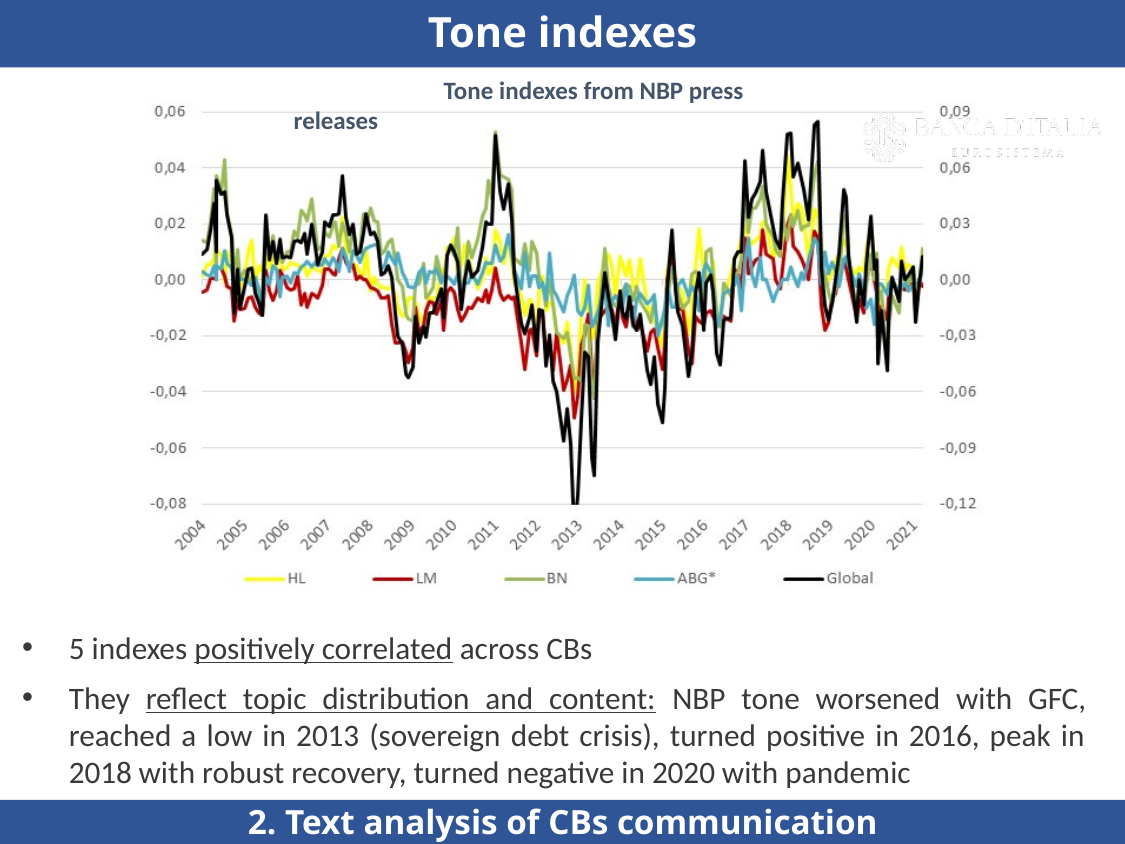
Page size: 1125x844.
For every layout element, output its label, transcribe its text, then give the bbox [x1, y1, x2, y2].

text_box 5 indexes positively correlated across CBs They reflect topic distribution and content: NBP tone worsened with GFC, reached a low in 2013 (sovereign debt crisis), turned positive in 2016, peak in 2018 with robust recovery, turned negative in 2020 with pandemic [7, 620, 1102, 798]
text_box 2. Text analysis of CBs communication [0, 799, 1125, 844]
text_box Tone indexes from NBP press releases [278, 67, 835, 91]
picture [137, 91, 1102, 611]
title Tone indexes [0, 0, 1125, 68]
